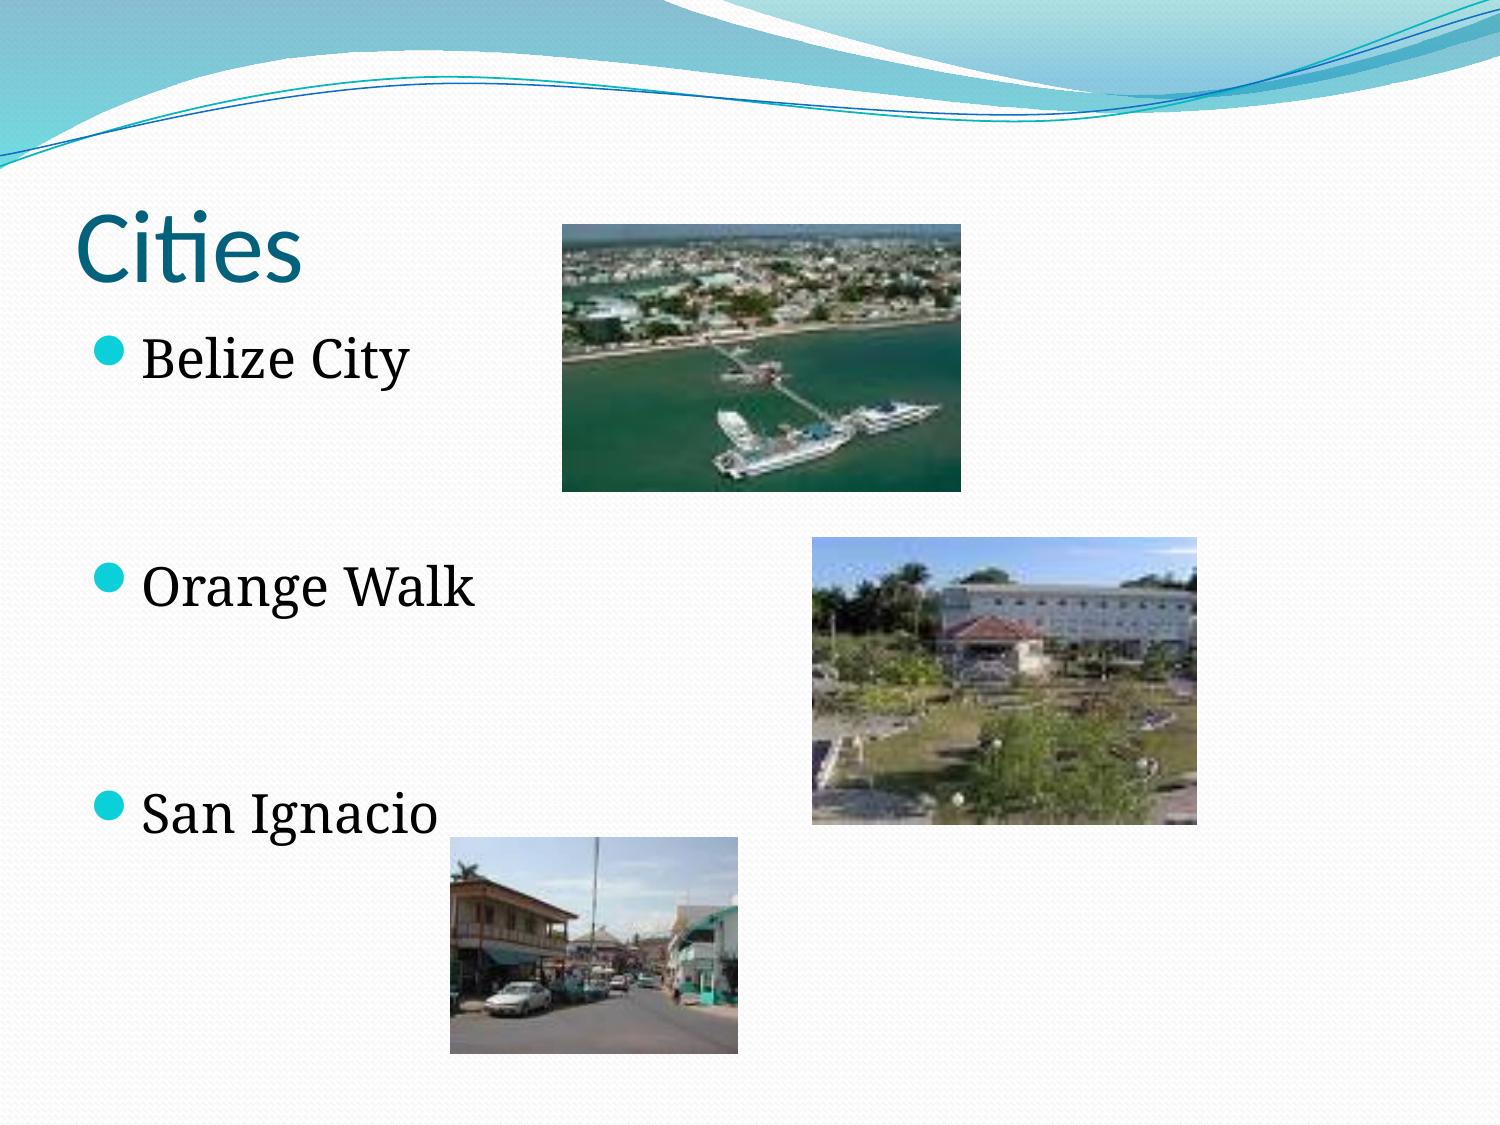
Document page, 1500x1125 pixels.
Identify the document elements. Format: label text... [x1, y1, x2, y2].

picture [812, 537, 1198, 826]
picture [562, 224, 961, 492]
title Cities [75, 115, 1425, 303]
list Belize City Orange Walk San Ignacio [75, 317, 1425, 1038]
picture [449, 837, 738, 1054]
